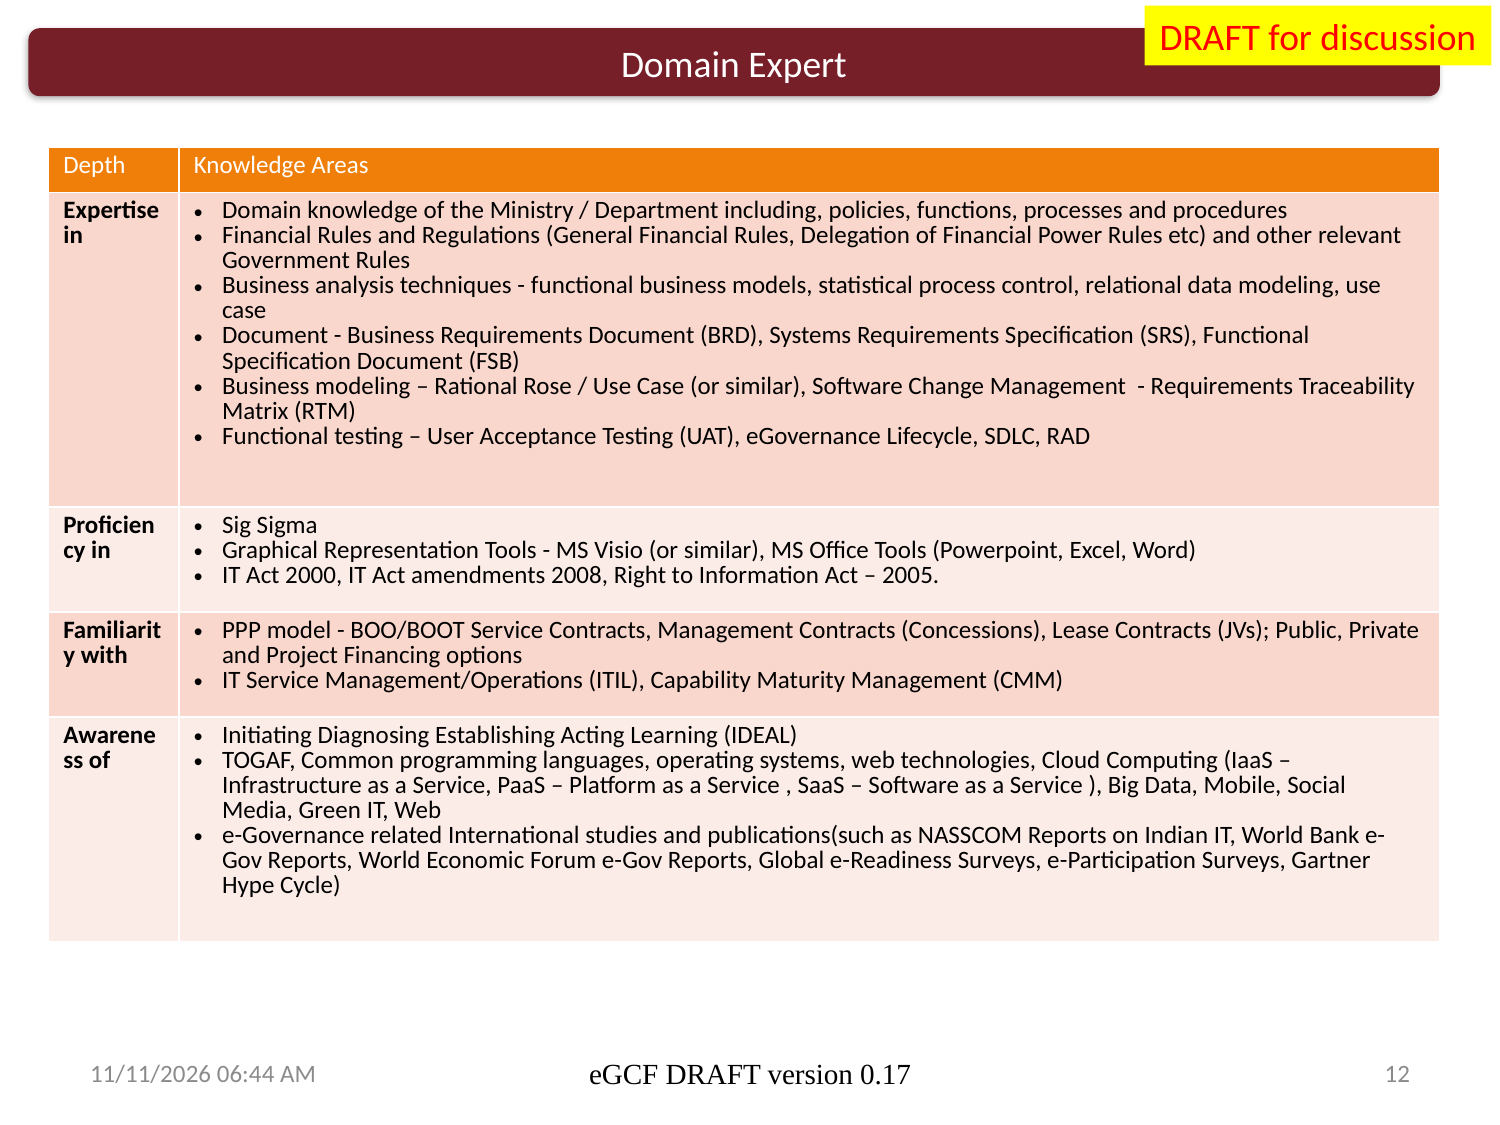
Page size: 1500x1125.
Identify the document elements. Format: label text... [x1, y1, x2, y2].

table_cell Sig Sigma Graphical Representation Tools - MS Visio (or similar), MS Office Tools (Powerpoint, Excel, Word) IT Act 2000, IT Act amendments 2008, Right to Information Act – 2005. [180, 508, 1439, 611]
table_cell Initiating Diagnosing Establishing Acting Learning (IDEAL) TOGAF, Common programming languages, operating systems, web technologies, Cloud Computing (IaaS – Infrastructure as a Service, PaaS – Platform as a Service , SaaS – Software as a Service ), Big Data, Mobile, Social Media, Green IT, Web e-Governance related International studies and publications(such as NASSCOM Reports on Indian IT, World Bank e-Gov Reports, World Economic Forum e-Gov Reports, Global e-Readiness Surveys, e-Participation Surveys, Gartner Hype Cycle) [180, 718, 1439, 941]
table_cell Familiarity with [49, 613, 178, 716]
table_cell PPP model - BOO/BOOT Service Contracts, Management Contracts (Concessions), Lease Contracts (JVs); Public, Private and Project Financing options IT Service Management/Operations (ITIL), Capability Maturity Management (CMM) [180, 613, 1439, 716]
table_cell Proficiency in [49, 508, 178, 611]
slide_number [75, 1042, 425, 1103]
table_cell Domain knowledge of the Ministry / Department including, policies, functions, processes and procedures Financial Rules and Regulations (General Financial Rules, Delegation of Financial Power Rules etc) and other relevant Government Rules Business analysis techniques - functional business models, statistical process control, relational data modeling, use case Document - Business Requirements Document (BRD), Systems Requirements Specification (SRS), Functional Specification Document (FSB) Business modeling – Rational Rose / Use Case (or similar), Software Change Management - Requirements Traceability Matrix (RTM) Functional testing – User Acceptance Testing (UAT), eGovernance Lifecycle, SDLC, RAD [180, 193, 1439, 506]
text_box Domain Expert [27, 27, 1441, 97]
table_header Knowledge Areas [180, 148, 1439, 192]
footer eGCF DRAFT version 0.17 [512, 1042, 988, 1103]
table_cell Expertise in [49, 193, 178, 506]
table_header Depth [49, 148, 178, 192]
slide_number 12 [1074, 1042, 1425, 1103]
text_box DRAFT for discussion [1144, 5, 1492, 66]
table_cell Awareness of [49, 718, 178, 941]
